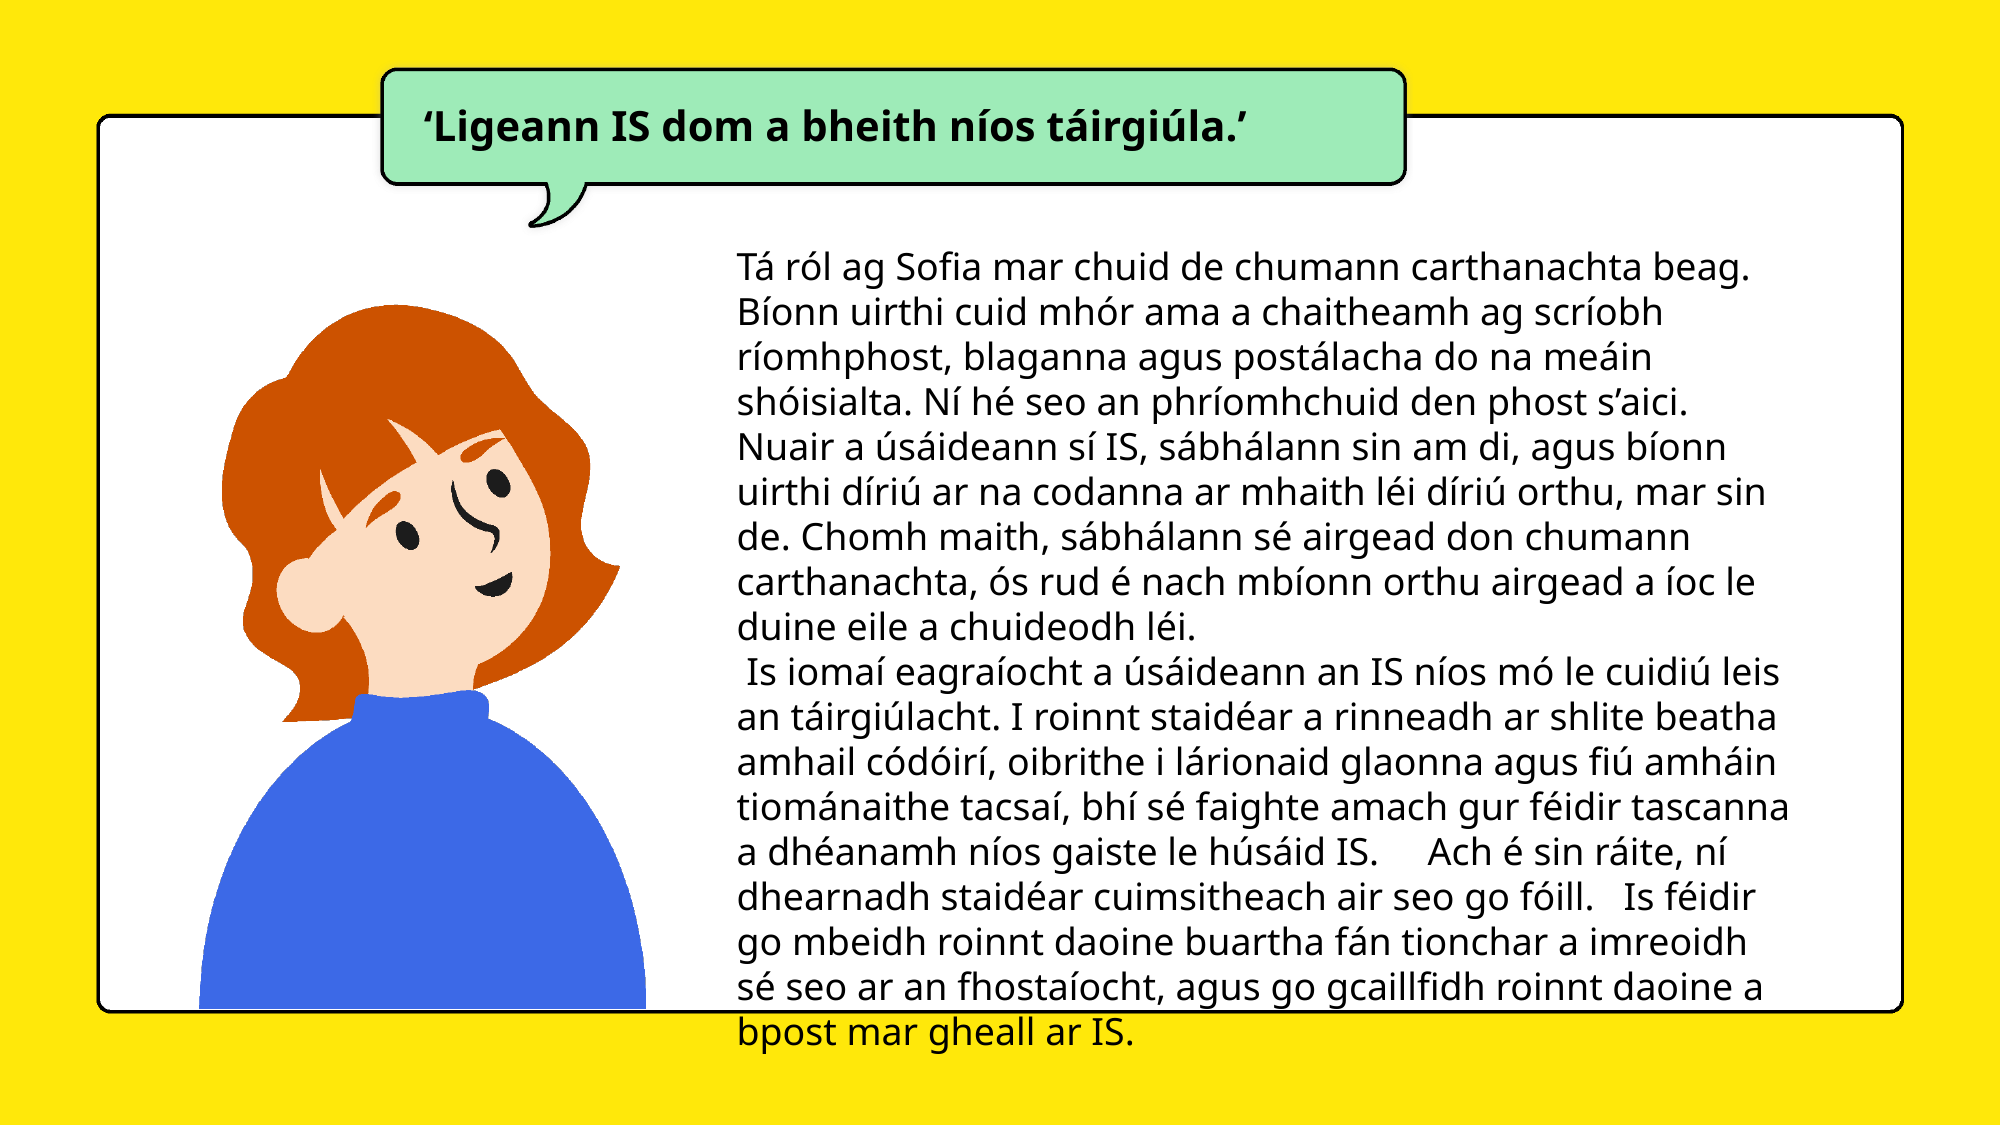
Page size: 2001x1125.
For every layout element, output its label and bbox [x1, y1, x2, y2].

text_box [368, 51, 1882, 236]
picture [0, 0, 2000, 1125]
